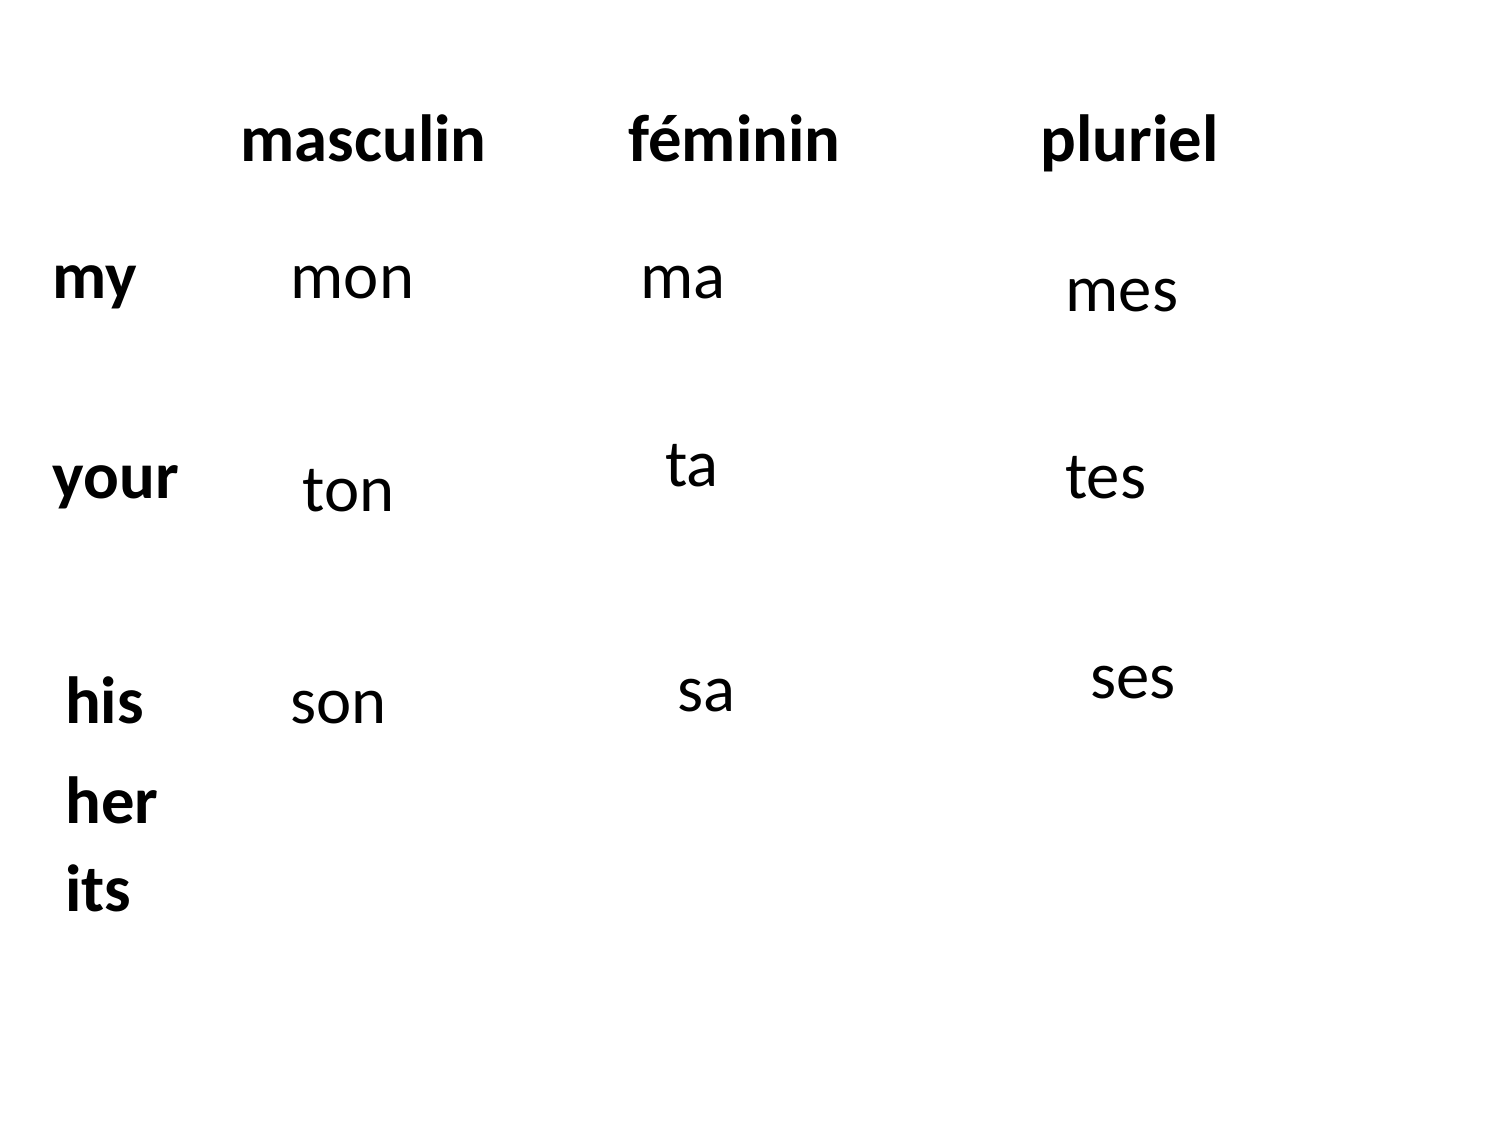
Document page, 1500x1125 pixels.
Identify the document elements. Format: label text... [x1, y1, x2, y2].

text_box ta [650, 412, 734, 508]
text_box pluriel [1025, 87, 1234, 183]
text_box mes [1050, 237, 1194, 333]
text_box your [38, 424, 195, 520]
text_box his [50, 649, 160, 745]
text_box sa [663, 637, 751, 733]
text_box féminin [613, 87, 856, 183]
text_box masculin [225, 87, 503, 183]
text_box its [50, 837, 147, 933]
text_box tes [1050, 424, 1162, 520]
text_box my [38, 224, 153, 320]
text_box son [275, 649, 402, 745]
text_box ses [1075, 624, 1191, 720]
text_box mon [275, 224, 430, 320]
text_box her [50, 749, 174, 845]
text_box ton [288, 437, 410, 533]
text_box ma [625, 224, 741, 320]
